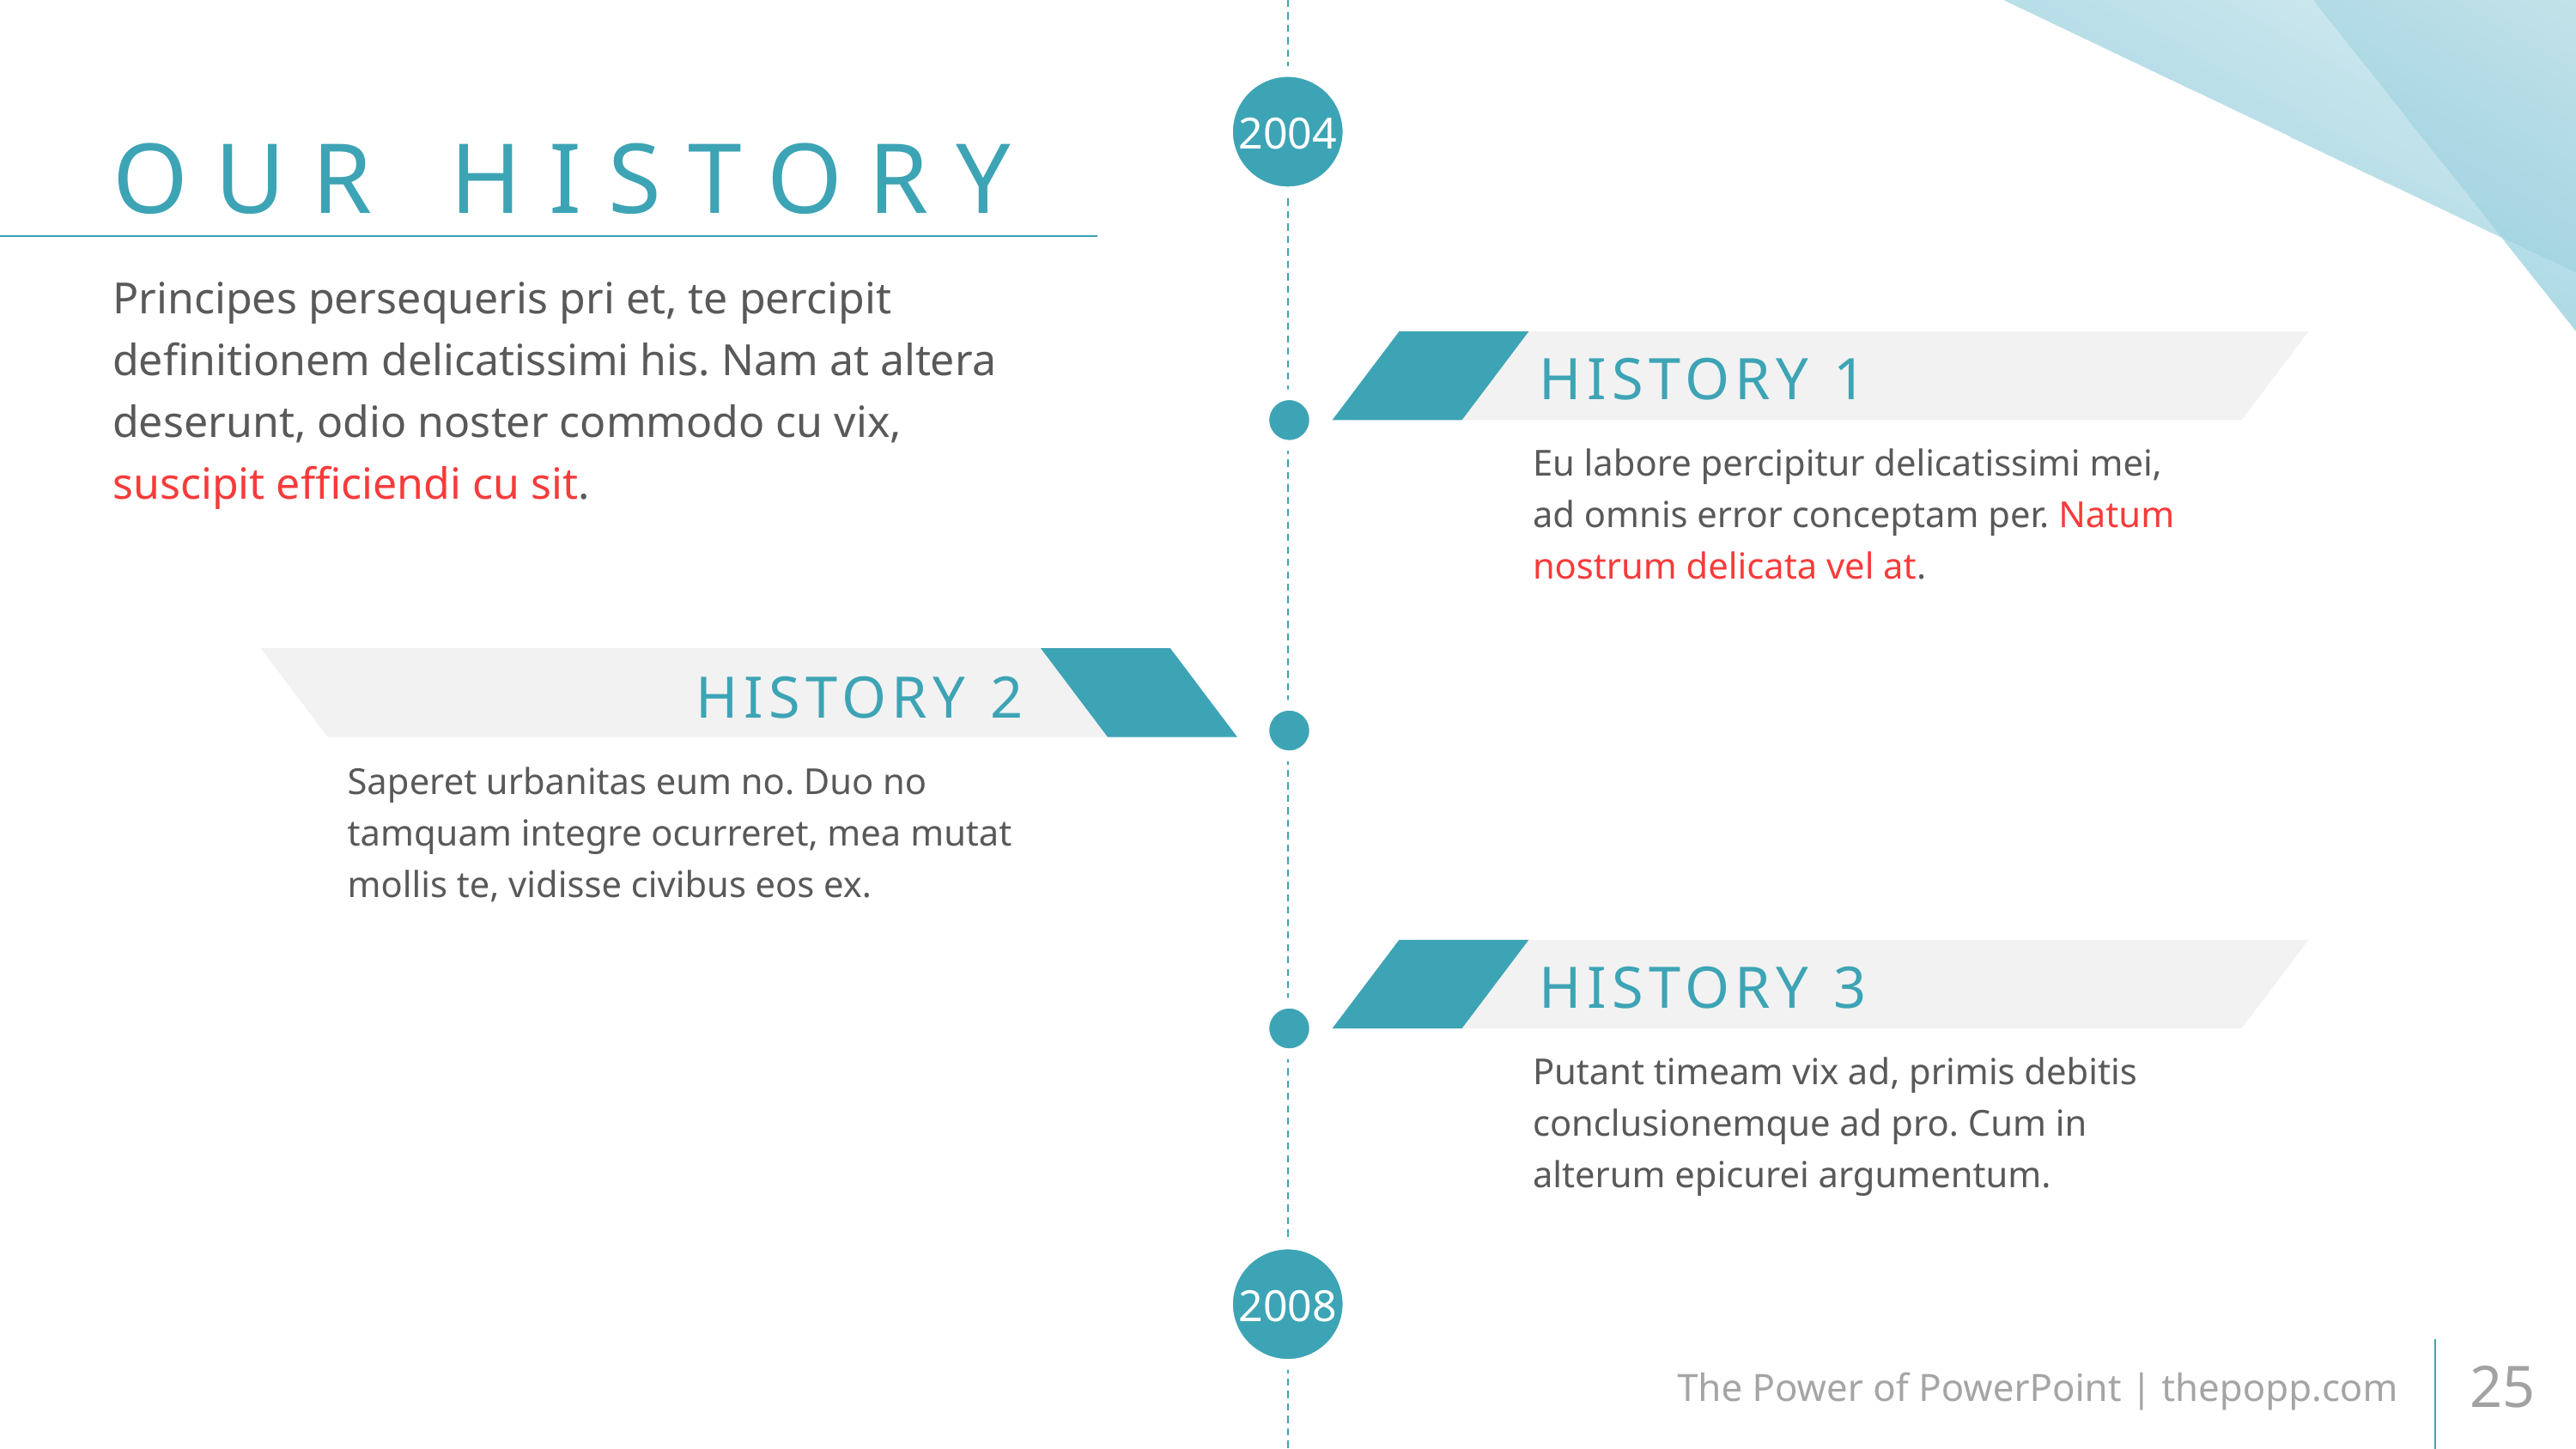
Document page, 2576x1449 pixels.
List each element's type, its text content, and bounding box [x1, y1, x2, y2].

list HISTORY 3 [1516, 925, 2245, 1045]
list 2008 [1205, 1260, 1370, 1349]
list OUR HISTORY [89, 52, 1083, 244]
list HISTORY 2 [318, 635, 1048, 755]
list Principes persequeris pri et, te percipit definitionem delicatissimi his. Nam at altera deserunt, odio noster commodo cu vix, suscipit efficiendi cu sit. [89, 249, 1083, 567]
list Saperet urbanitas eum no. Duo no tamquam integre ocurreret, mea mutat mollis te, vidisse civibus eos ex. [324, 738, 1041, 936]
list HISTORY 1 [1516, 317, 2245, 437]
slide_number 25 [2446, 1350, 2575, 1428]
list 2004 [1205, 88, 1370, 176]
list Eu labore percipitur delicatissimi mei, ad omnis error conceptam per. Natum nostrum delicata vel at. [1510, 420, 2232, 617]
footer The Power of PowerPoint | thepopp.com [1326, 1350, 2421, 1428]
list Putant timeam vix ad, primis debitis conclusionemque ad pro. Cum in alterum epicurei argumentum. [1510, 1028, 2232, 1225]
